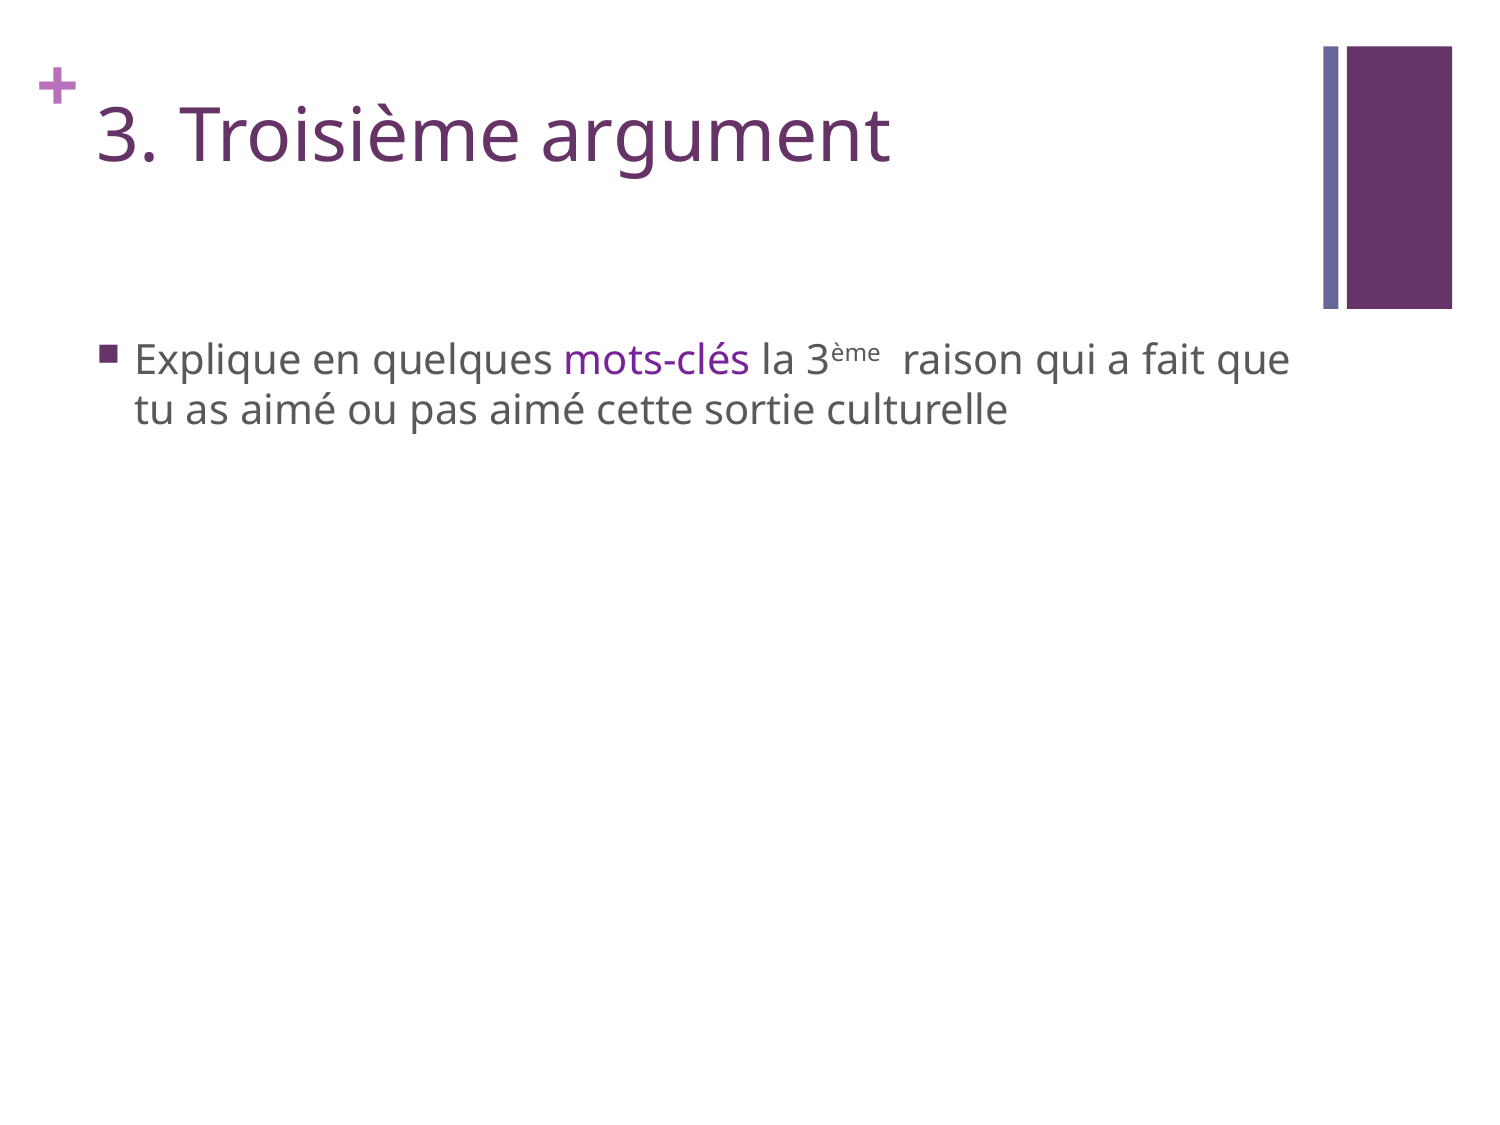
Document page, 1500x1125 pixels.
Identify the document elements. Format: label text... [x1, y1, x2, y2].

list Explique en quelques mots-clés la 3ème raison qui a fait que tu as aimé ou pas aimé cette sortie culturelle [81, 324, 1322, 1005]
title 3. Troisième argument [81, 79, 1322, 263]
